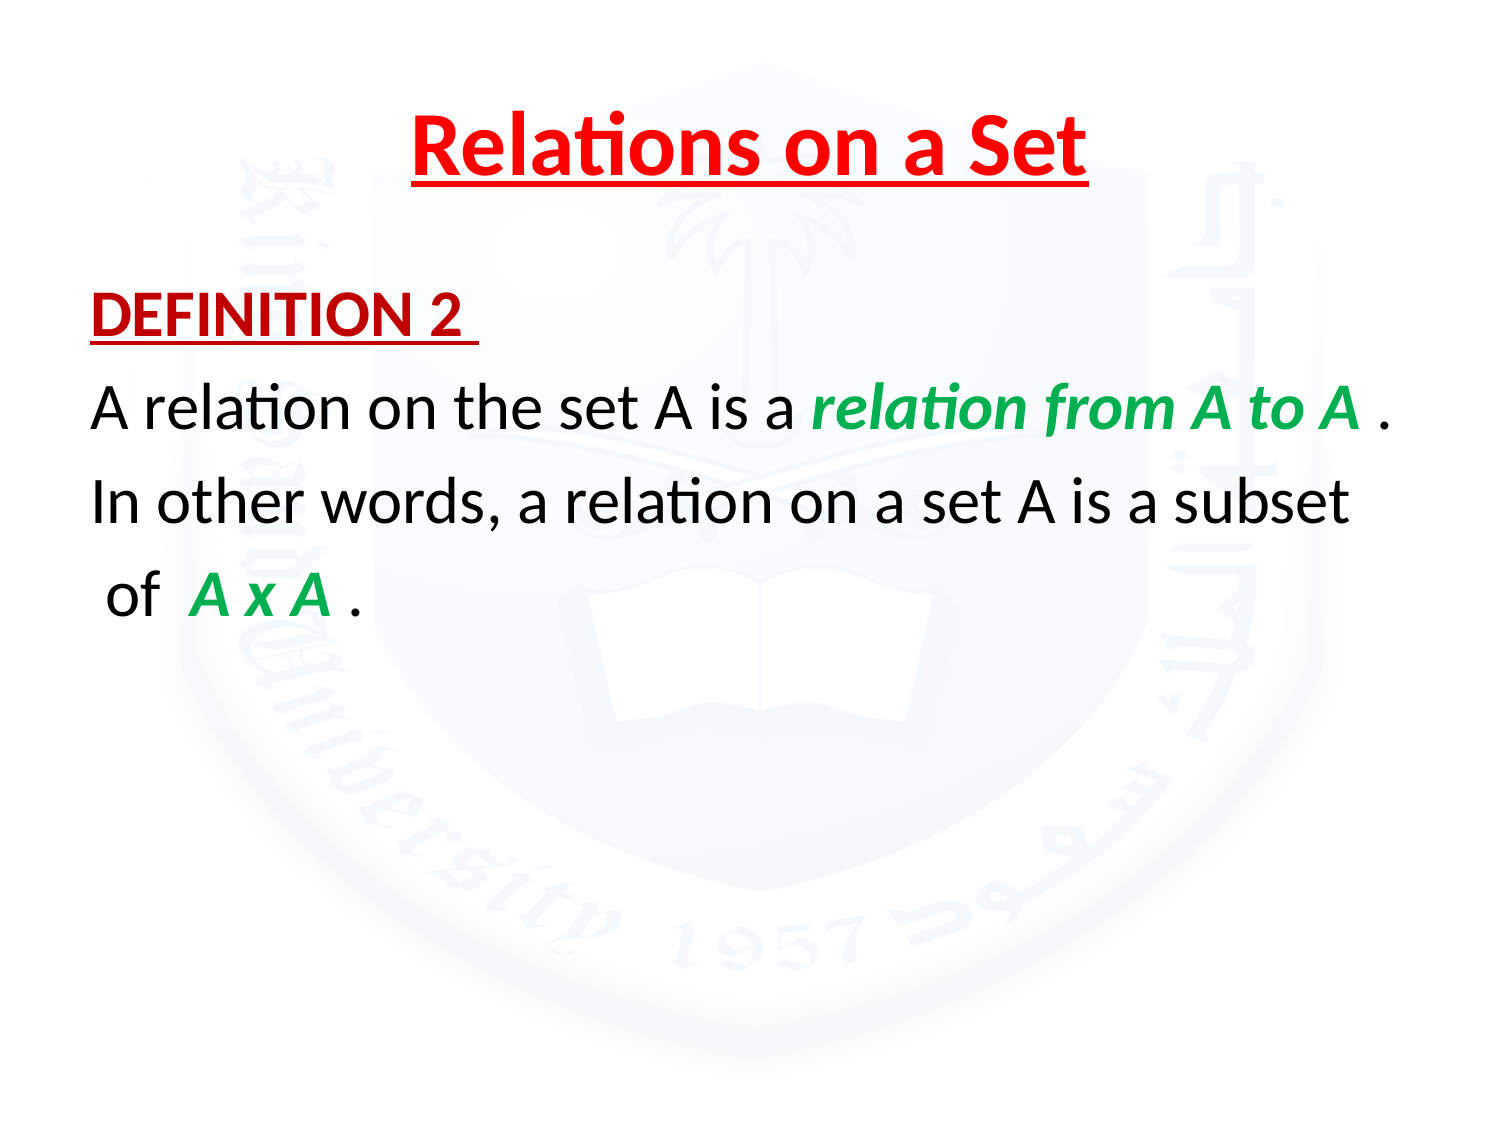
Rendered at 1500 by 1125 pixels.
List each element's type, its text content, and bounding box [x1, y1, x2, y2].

list DEFINITION 2 A relation on the set A is a relation from A to A . In other words, a relation on a set A is a subset of A x A . [75, 262, 1425, 1005]
title Relations on a Set [75, 45, 1425, 233]
